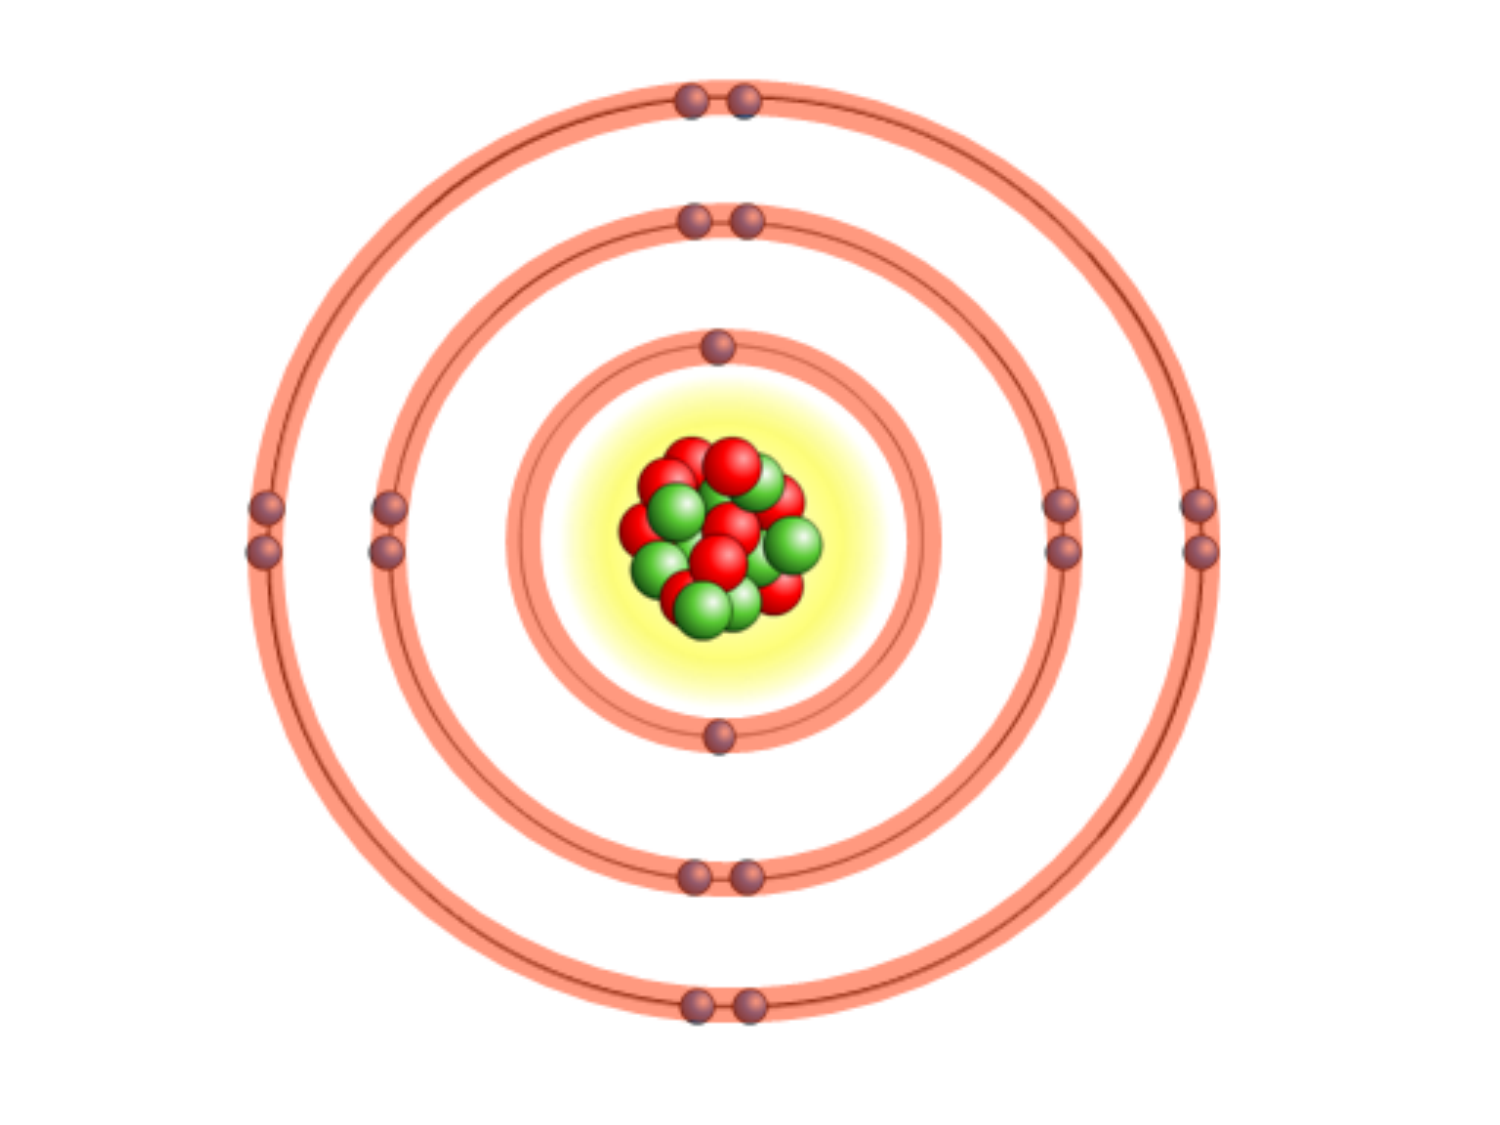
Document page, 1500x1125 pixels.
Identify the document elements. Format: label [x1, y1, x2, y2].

picture [187, 54, 1301, 1051]
